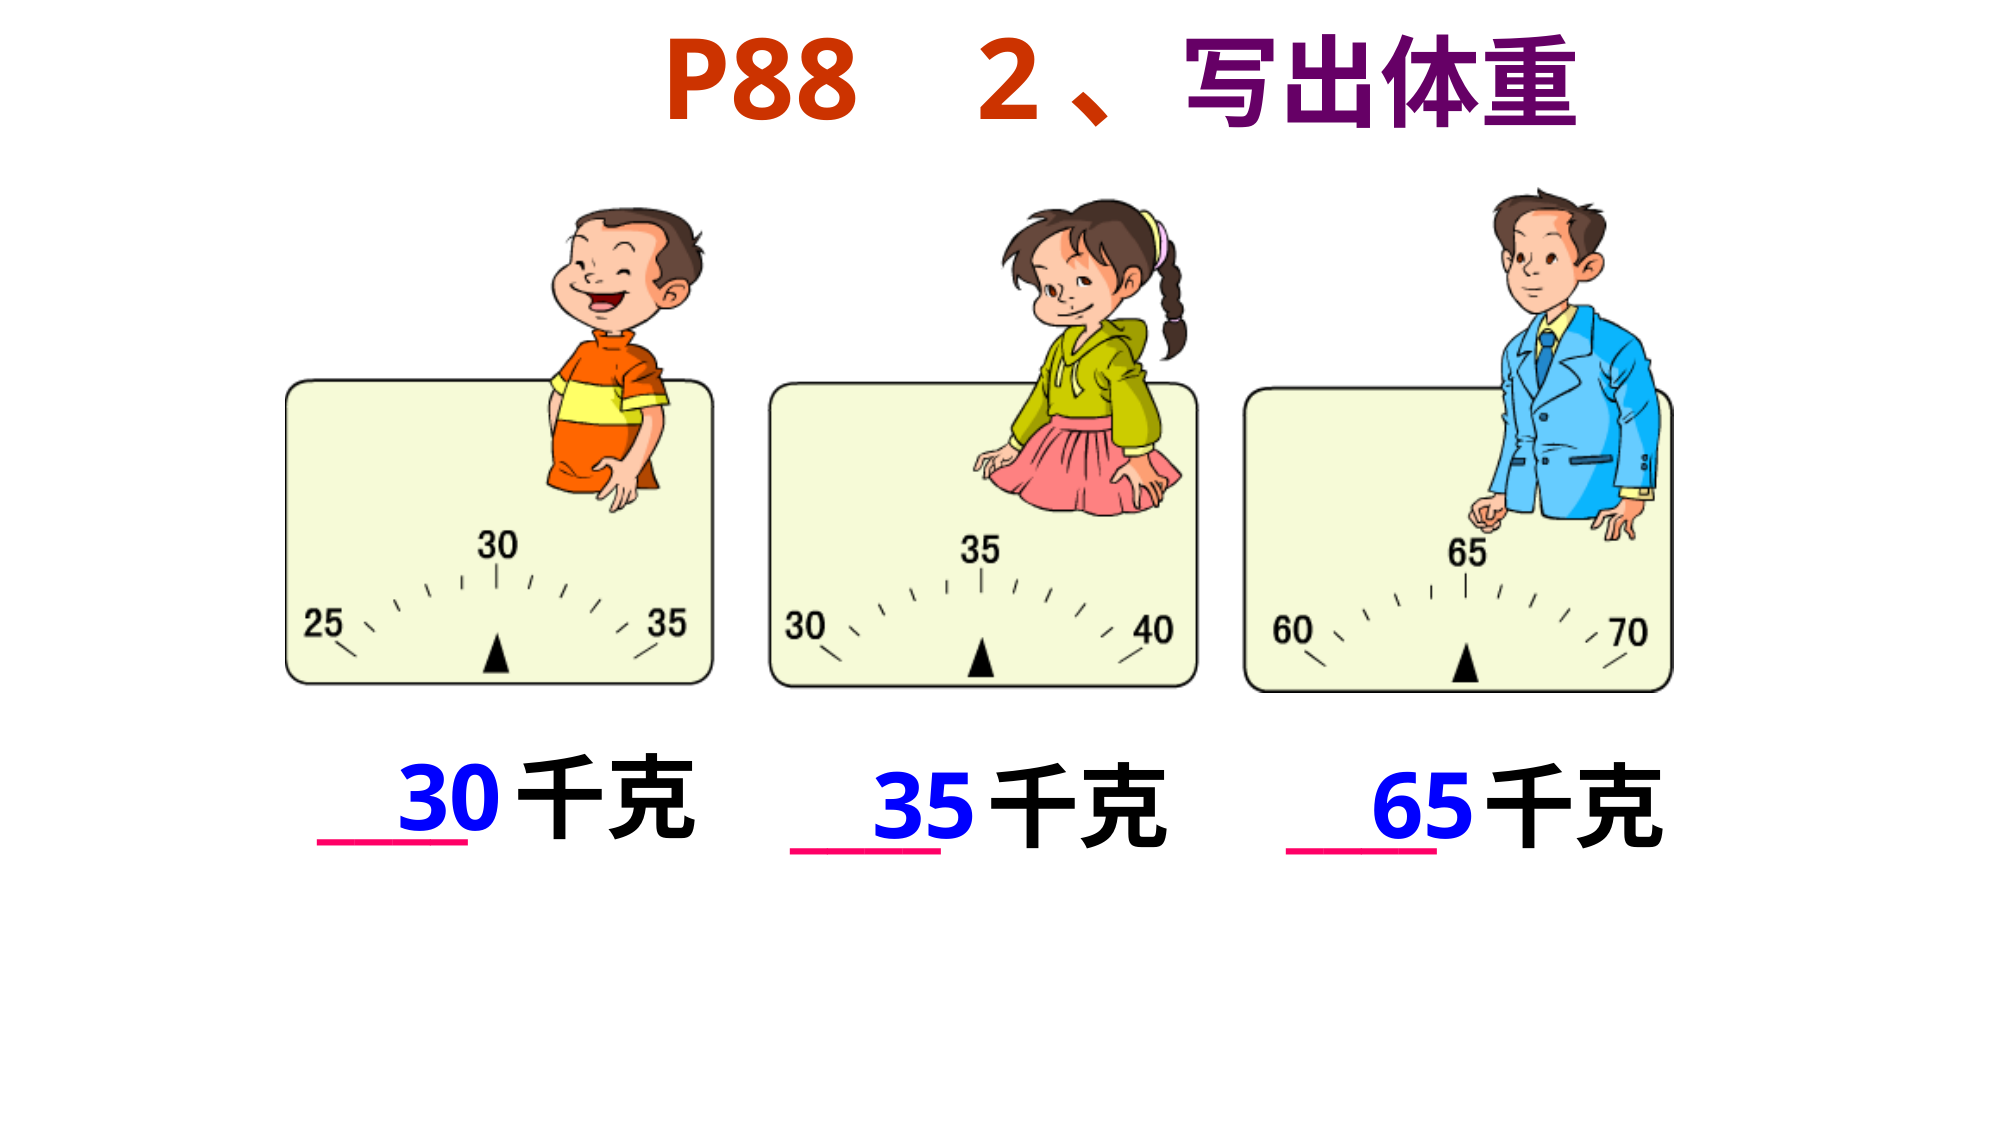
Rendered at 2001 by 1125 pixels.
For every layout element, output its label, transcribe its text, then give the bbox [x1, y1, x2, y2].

picture [285, 187, 1674, 693]
text_box ____ 千克 [1271, 741, 1780, 866]
text_box 65 [1356, 739, 1496, 865]
text_box ____ 千克 [775, 741, 1271, 866]
text_box 30 [382, 730, 523, 856]
text_box P88 2、写出体重 [645, 0, 1644, 150]
text_box ____ 千克 [302, 732, 811, 858]
text_box 35 [857, 739, 998, 865]
